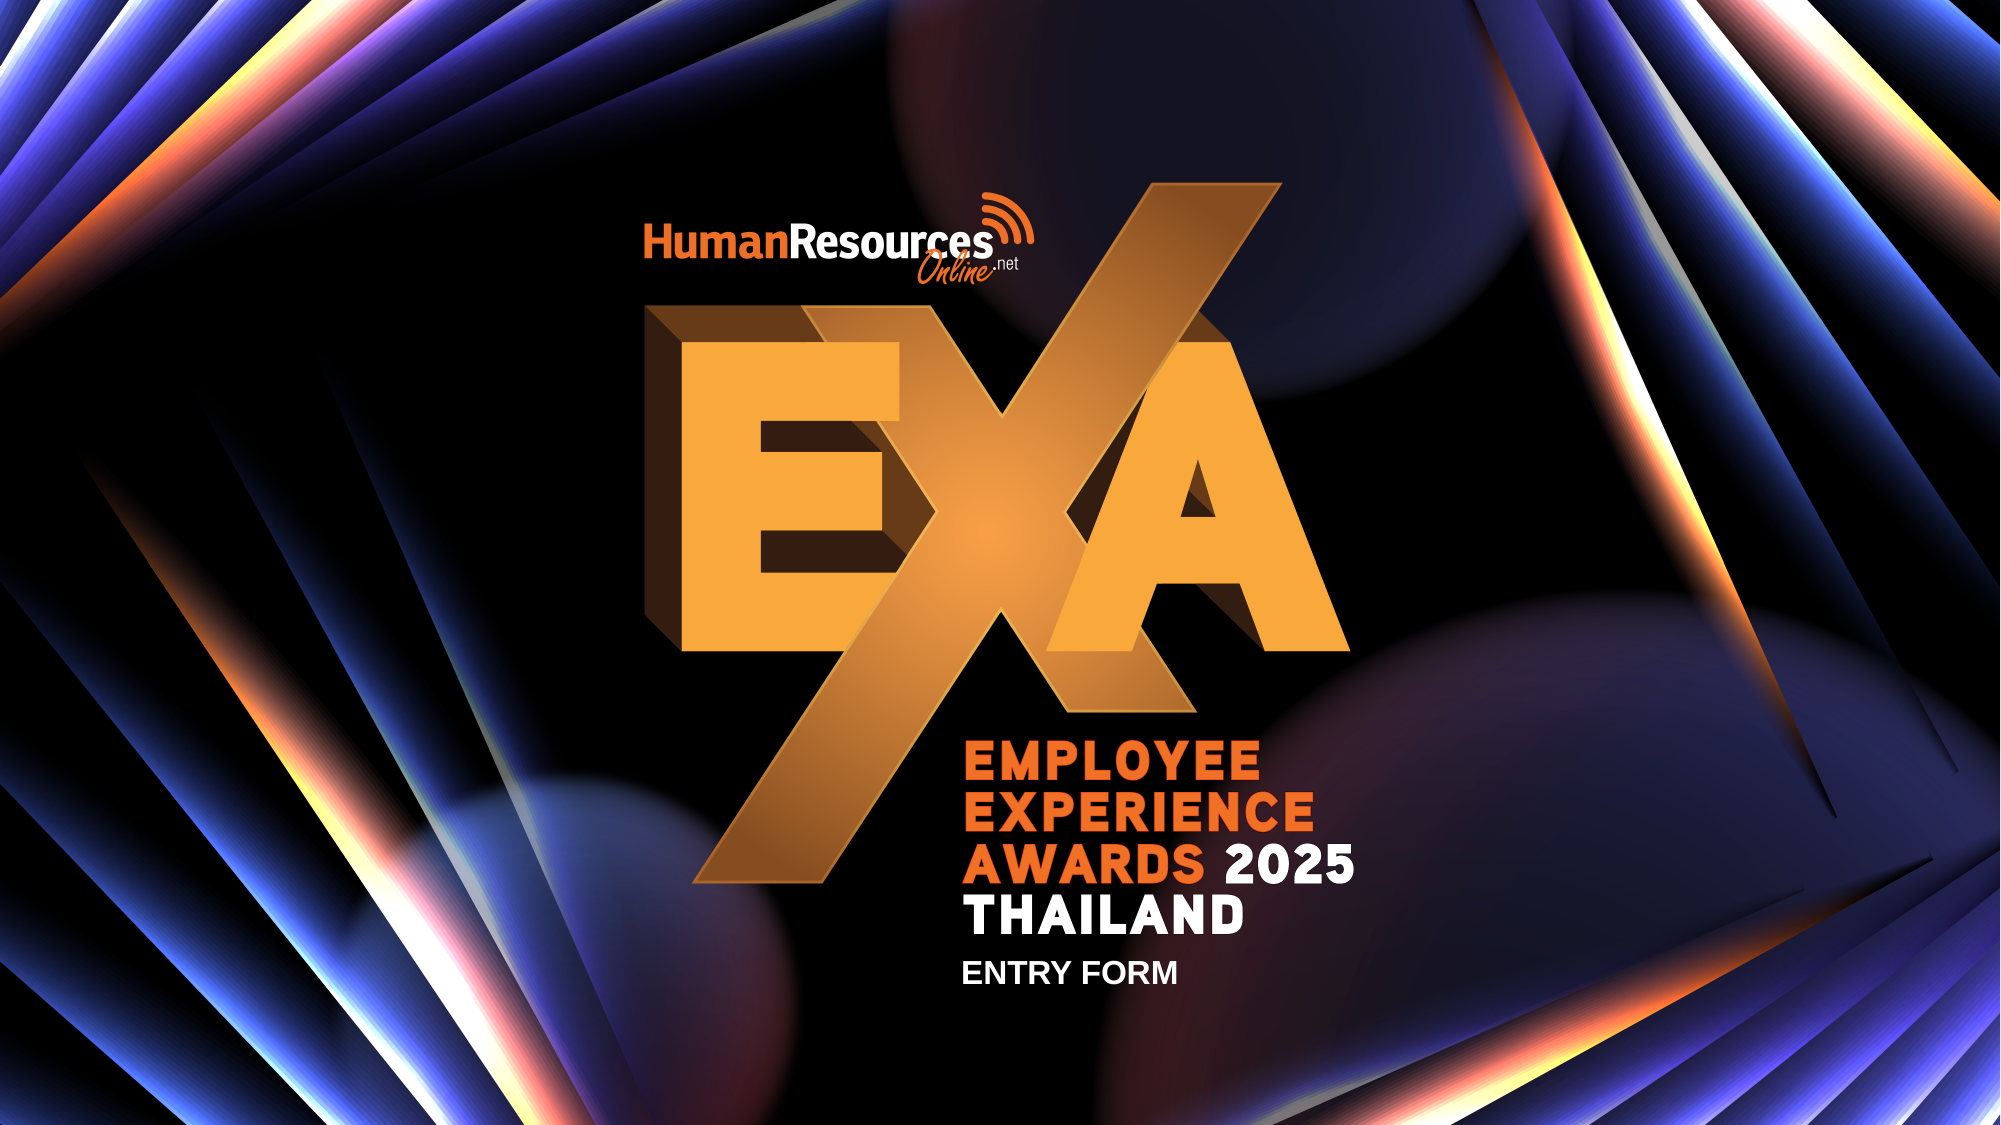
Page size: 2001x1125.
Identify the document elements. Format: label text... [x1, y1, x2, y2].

text_box ENTRY FORM [946, 943, 2000, 999]
picture [0, 0, 2001, 1125]
